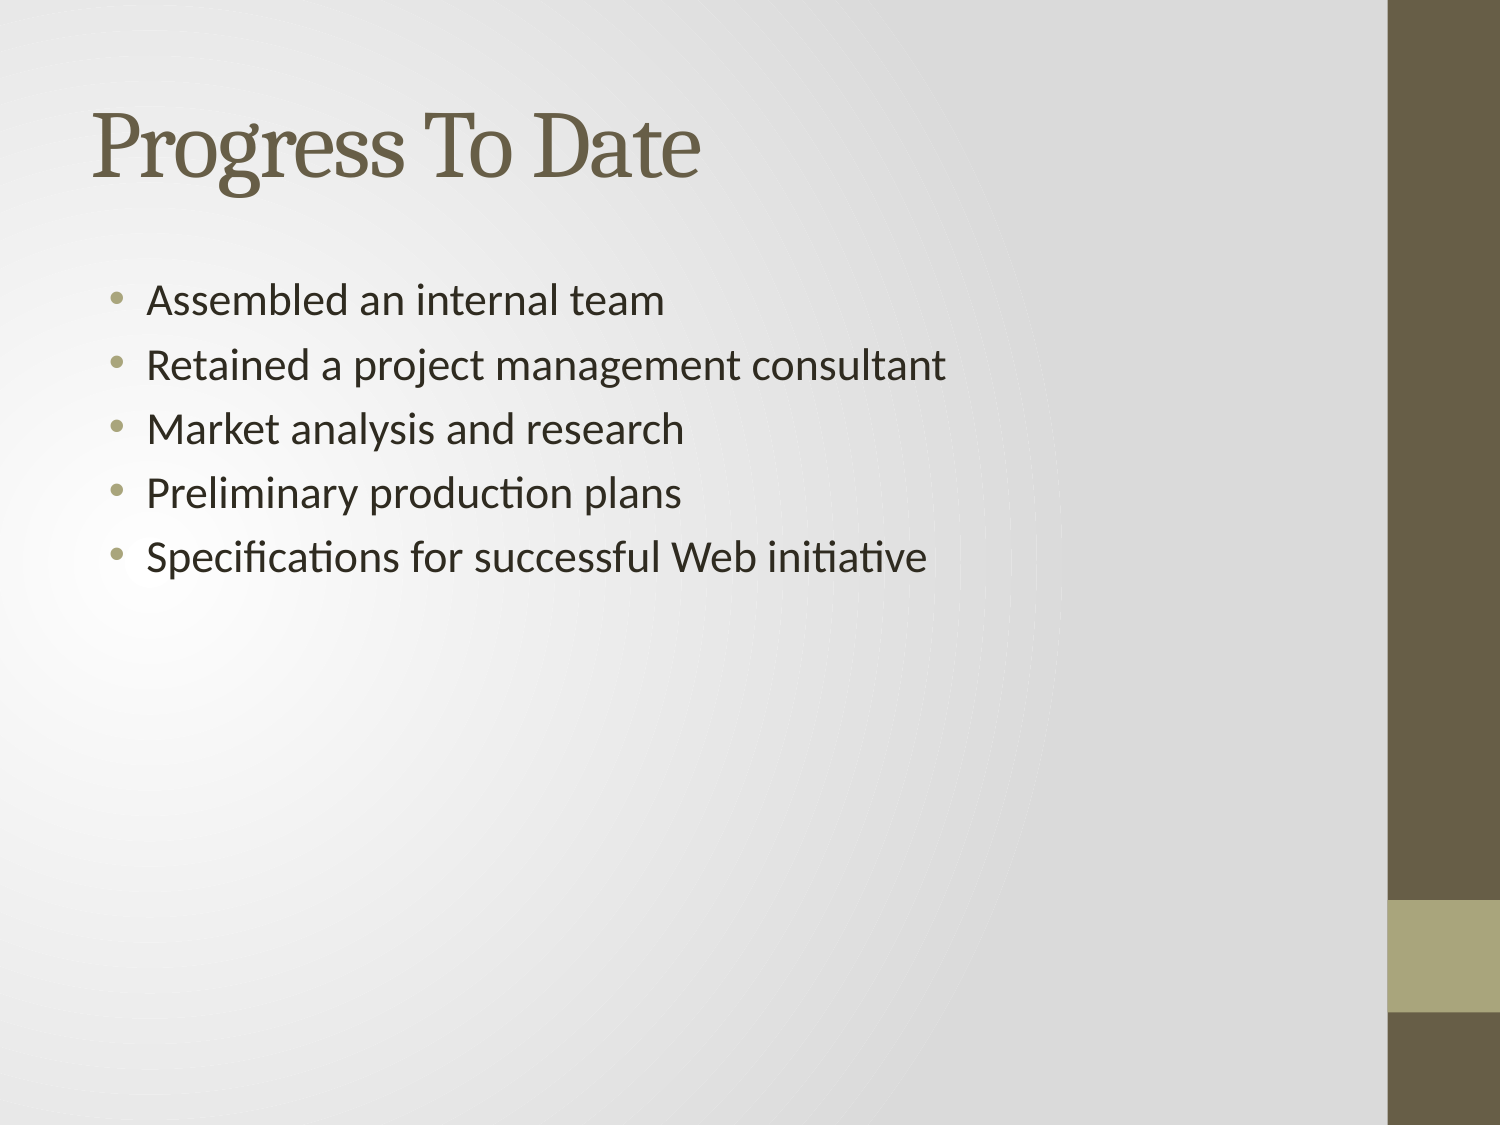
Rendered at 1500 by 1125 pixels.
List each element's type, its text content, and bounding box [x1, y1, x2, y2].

title Progress To Date [75, 45, 1325, 233]
list Assembled an internal team Retained a project management consultant Market analysis and research Preliminary production plans Specifications for successful Web initiative [75, 262, 1325, 1050]
